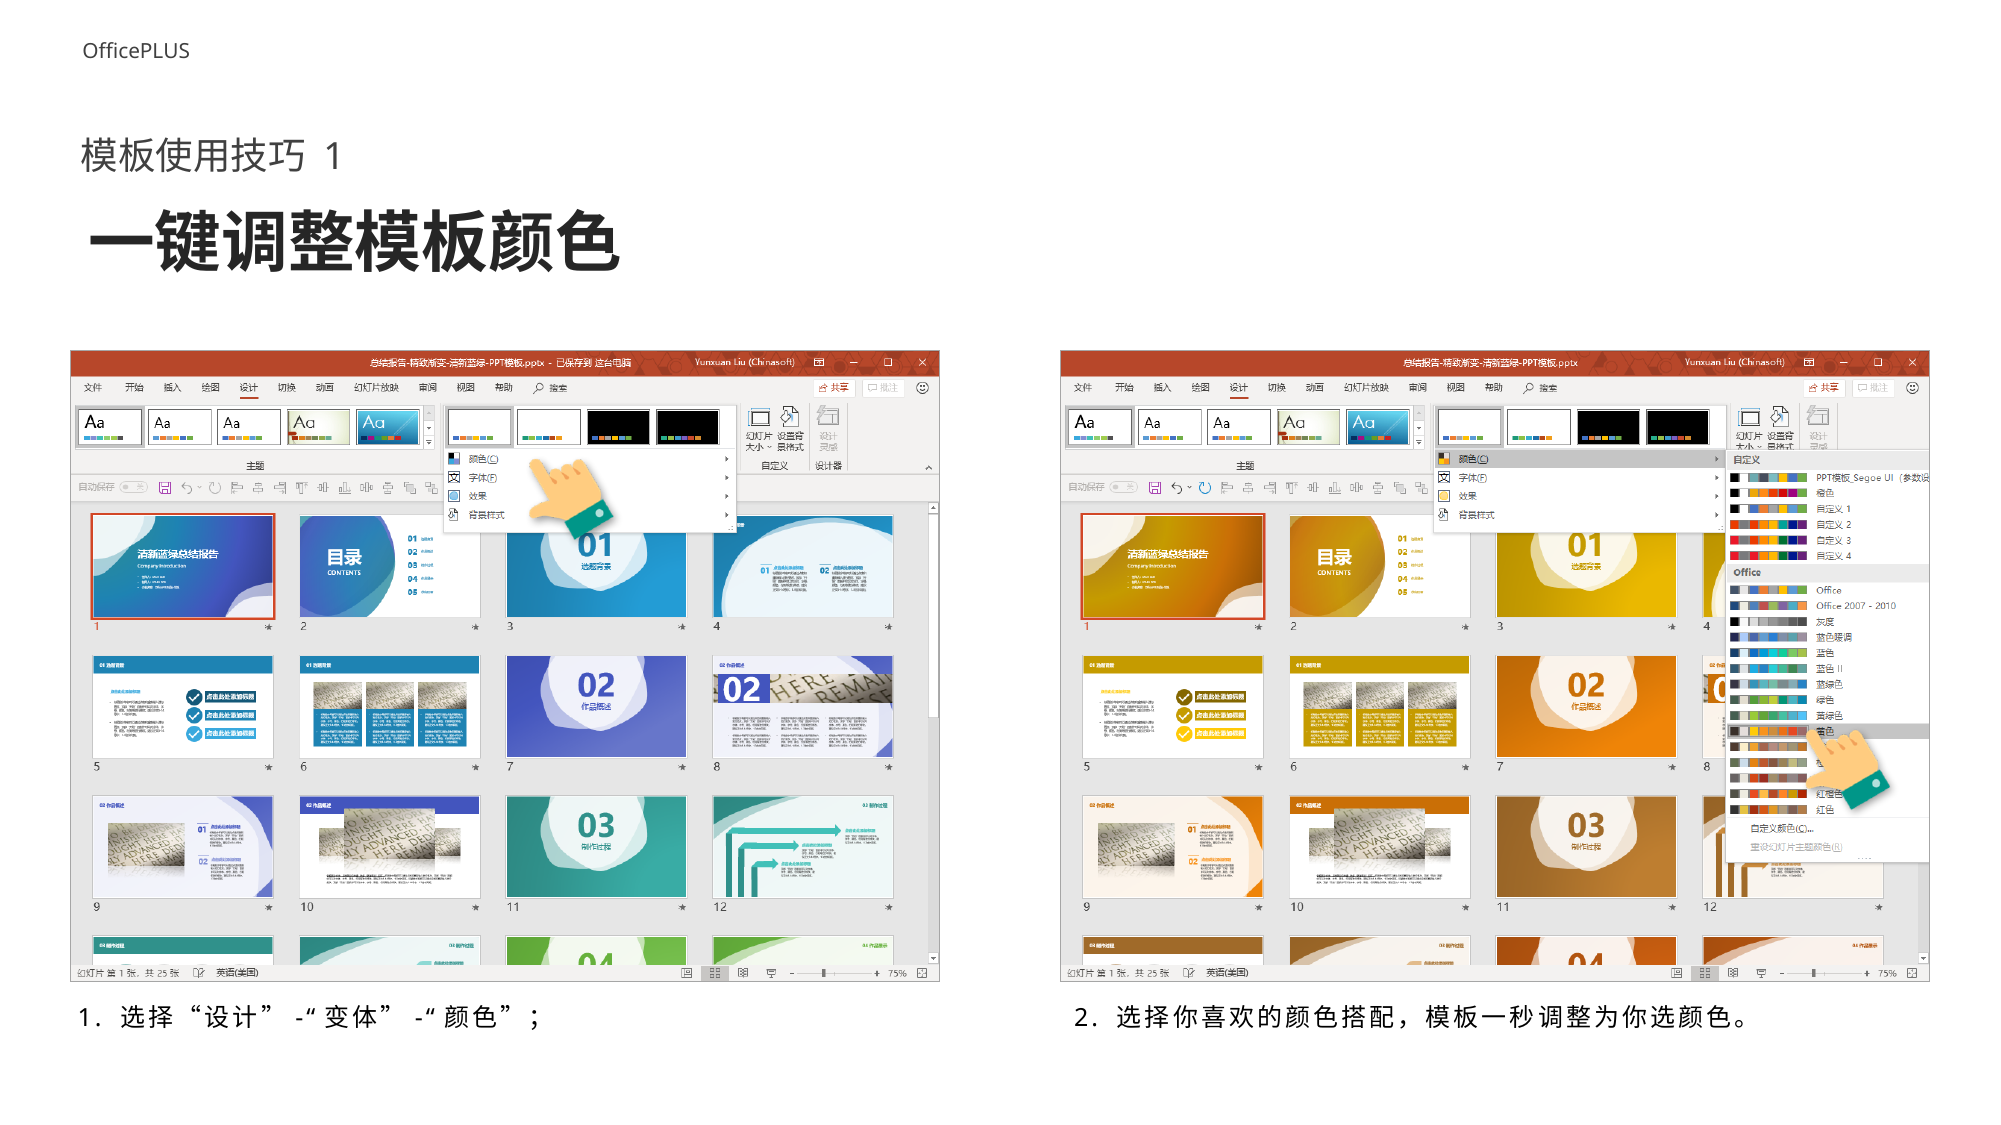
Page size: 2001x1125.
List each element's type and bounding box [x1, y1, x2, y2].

picture [1061, 351, 1929, 981]
picture [71, 351, 939, 981]
